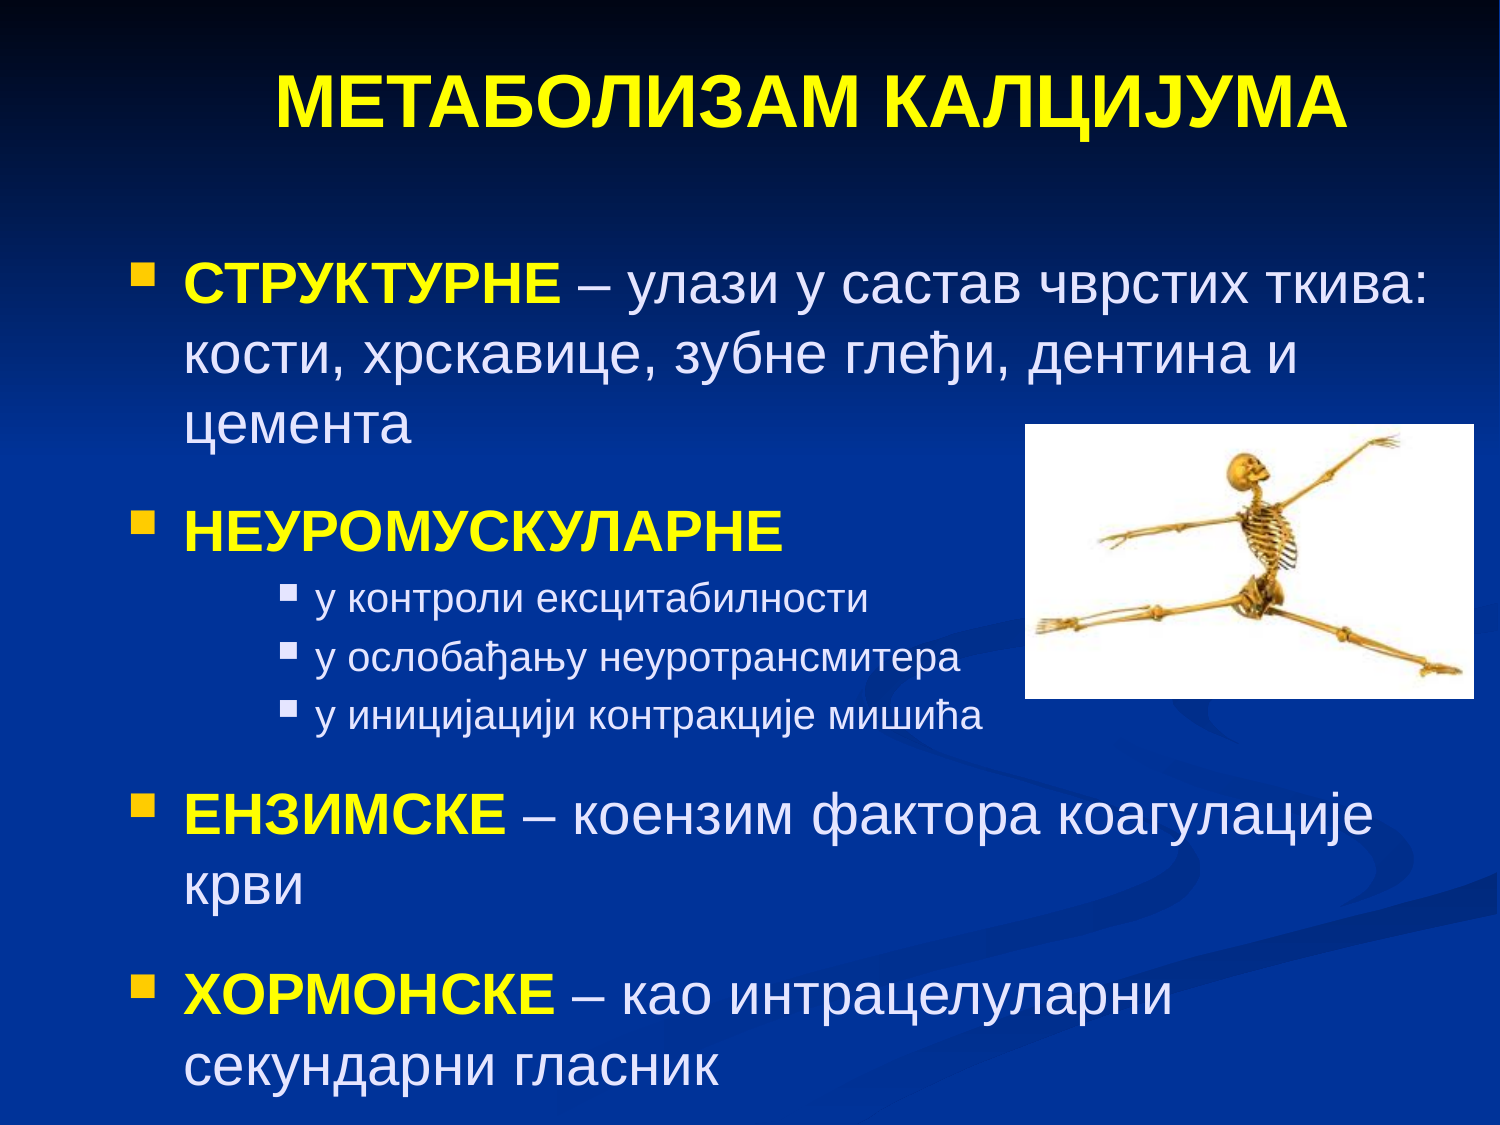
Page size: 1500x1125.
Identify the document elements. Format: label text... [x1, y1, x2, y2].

list СТРУКТУРНЕ – улази у састав чврстих ткива: кости, хрскавице, зубне глеђи, дентина и цемента НЕУРОМУСКУЛАРНЕ у контроли ексцитабилности у ослобађању неуротрансмитера у иницијацији контракције мишића ЕНЗИМСКЕ – коензим фактора коагулације крви ХОРМОНСКЕ – као интрацелуларни секундарни гласник [112, 237, 1500, 1125]
picture [1024, 424, 1474, 699]
text_box МЕТАБОЛИЗАМ КАЛЦИЈУМА [125, 37, 1500, 150]
